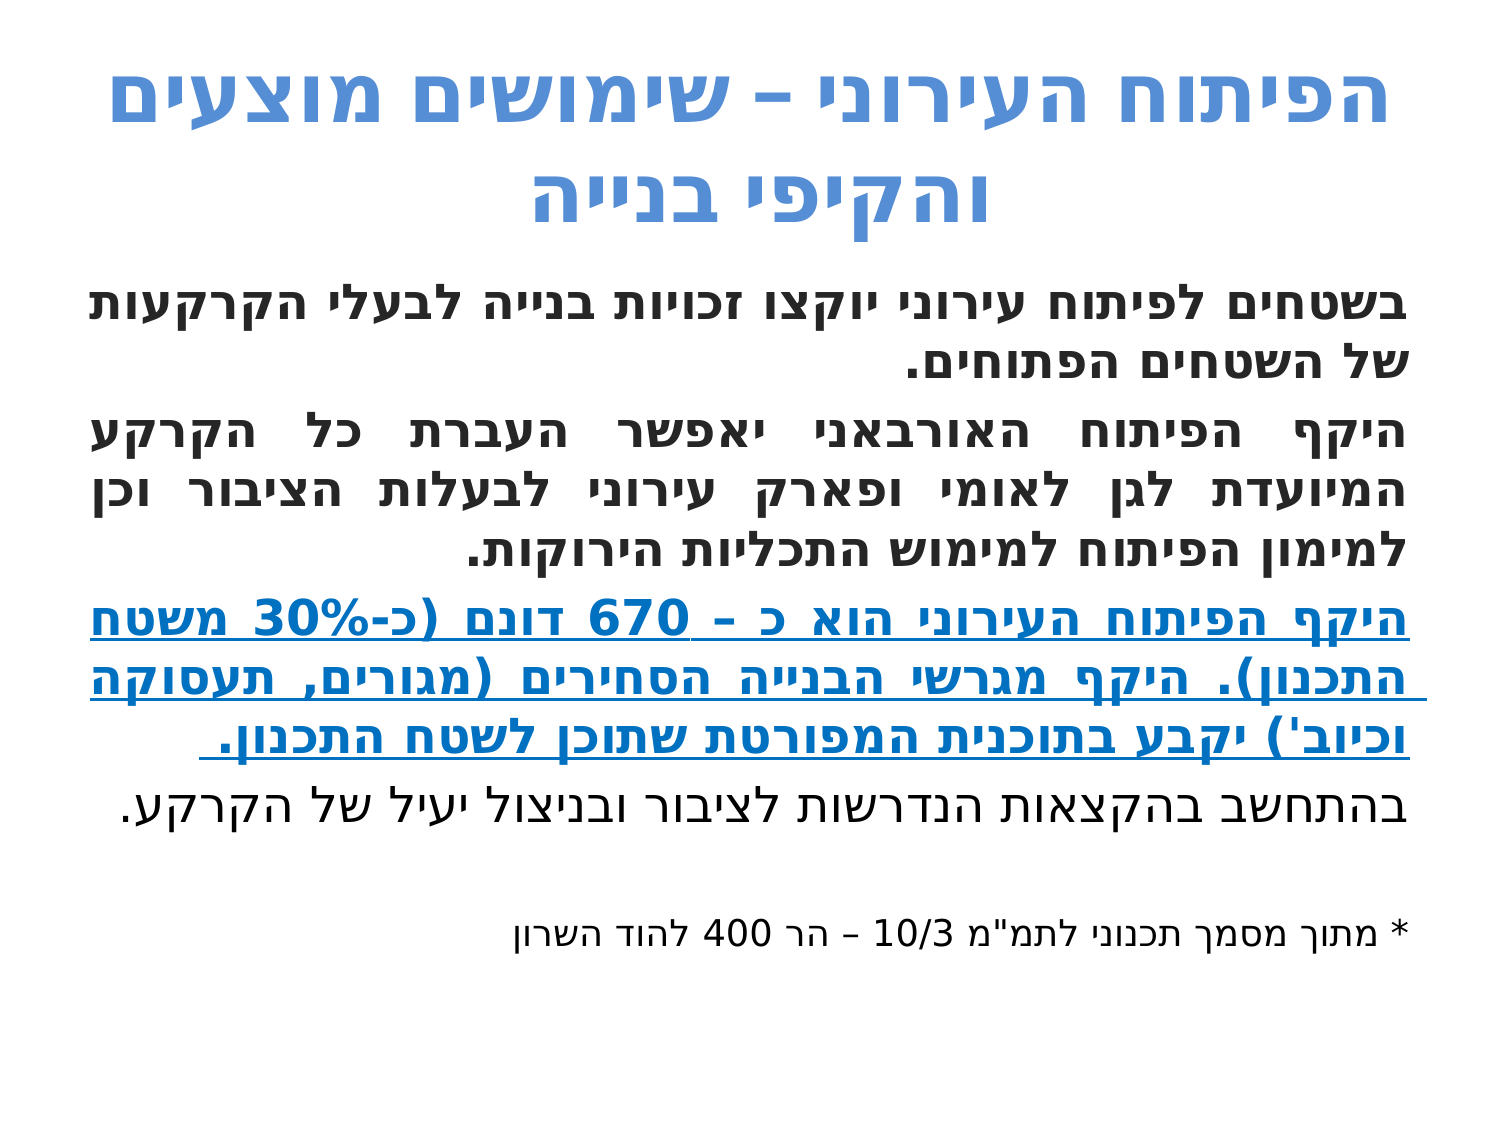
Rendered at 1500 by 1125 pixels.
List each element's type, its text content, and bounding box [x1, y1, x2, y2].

title הפיתוח העירוני – שימושים מוצעים והקיפי בנייה [75, 45, 1425, 233]
list בשטחים לפיתוח עירוני יוקצו זכויות בנייה לבעלי הקרקעות של השטחים הפתוחים. היקף הפיתוח האורבאני יאפשר העברת כל הקרקע המיועדת לגן לאומי ופארק עירוני לבעלות הציבור וכן למימון הפיתוח למימוש התכליות הירוקות. היקף הפיתוח העירוני הוא כ – 670 דונם (כ-30% משטח התכנון). היקף מגרשי הבנייה הסחירים (מגורים, תעסוקה וכיוב') יקבע בתוכנית המפורטת שתוכן לשטח התכנון. בהתחשב בהקצאות הנדרשות לציבור ובניצול יעיל של הקרקע. * מתוך מסמך תכנוני לתמ"מ 10/3 – הר 400 להוד השרון [75, 262, 1425, 1005]
